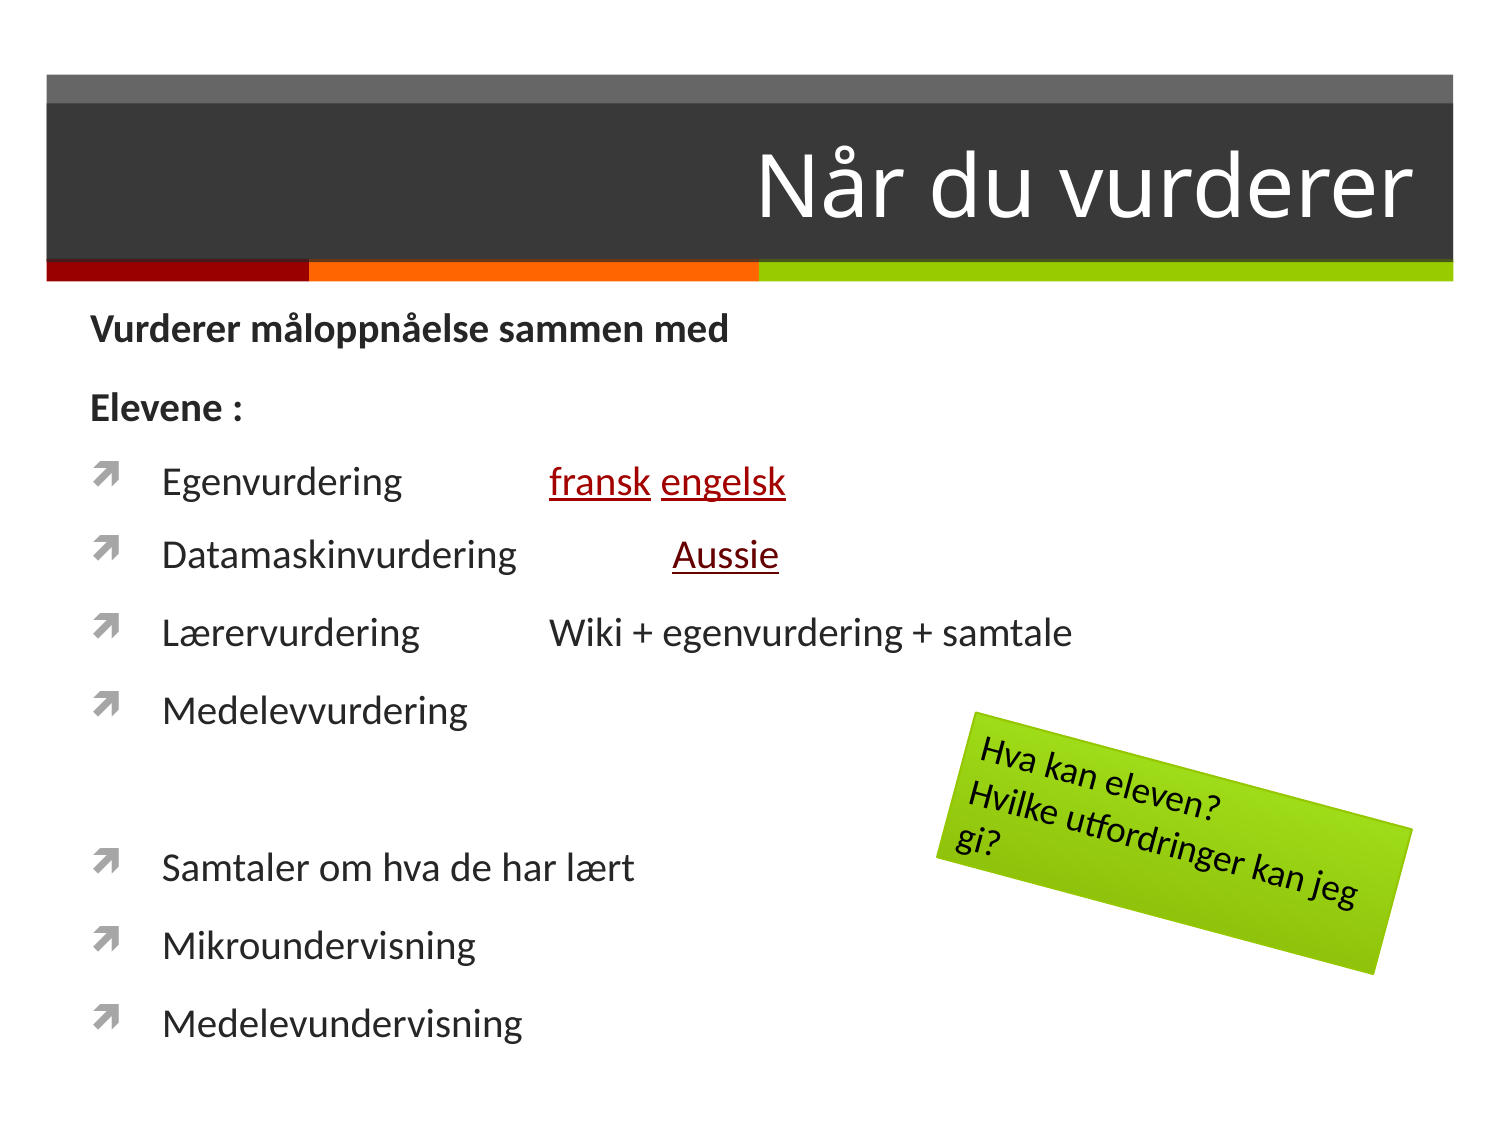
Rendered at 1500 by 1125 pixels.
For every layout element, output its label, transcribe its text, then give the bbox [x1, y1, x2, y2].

title Når du vurderer [46, 103, 1454, 263]
text_box Hva kan eleven? Hvilke utfordringer kan jeg gi? [936, 711, 1413, 975]
list Vurderer måloppnåelse sammen med Elevene : Egenvurdering fransk engelsk Datamaskinvurdering Aussie Lærervurdering Wiki + egenvurdering + samtale Medelevvurdering Samtaler om hva de har lært Mikroundervisning Medelevundervisning [75, 299, 1425, 1059]
